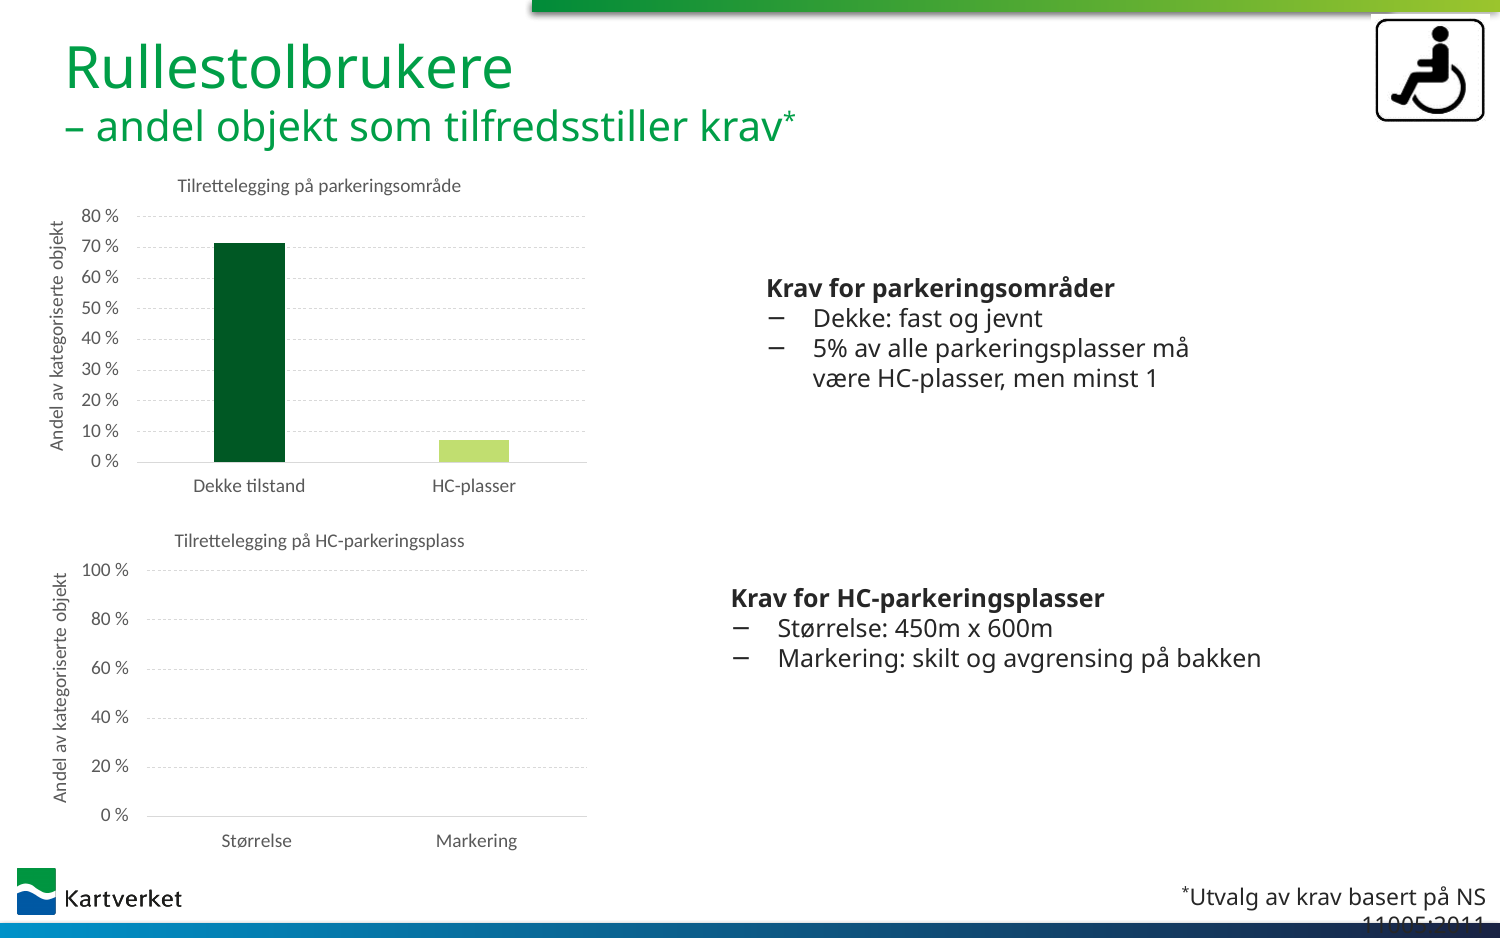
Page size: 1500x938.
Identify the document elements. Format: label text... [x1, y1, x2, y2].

text_box Krav for HC-parkeringsplasser Størrelse: 450m x 600m Markering: skilt og avgrensing på bakken [715, 574, 1278, 680]
text_box Rullestolbrukere – andel objekt som tilfredsstiller krav* [49, 23, 1431, 158]
text_box *Utvalg av krav basert på NS 11005:2011 [1068, 873, 1500, 938]
picture [41, 520, 598, 859]
picture [41, 166, 598, 505]
text_box Krav for parkeringsområder Dekke: fast og jevnt 5% av alle parkeringsplasser må være HC-plasser, men minst 1 [751, 264, 1232, 400]
picture [1371, 13, 1491, 127]
